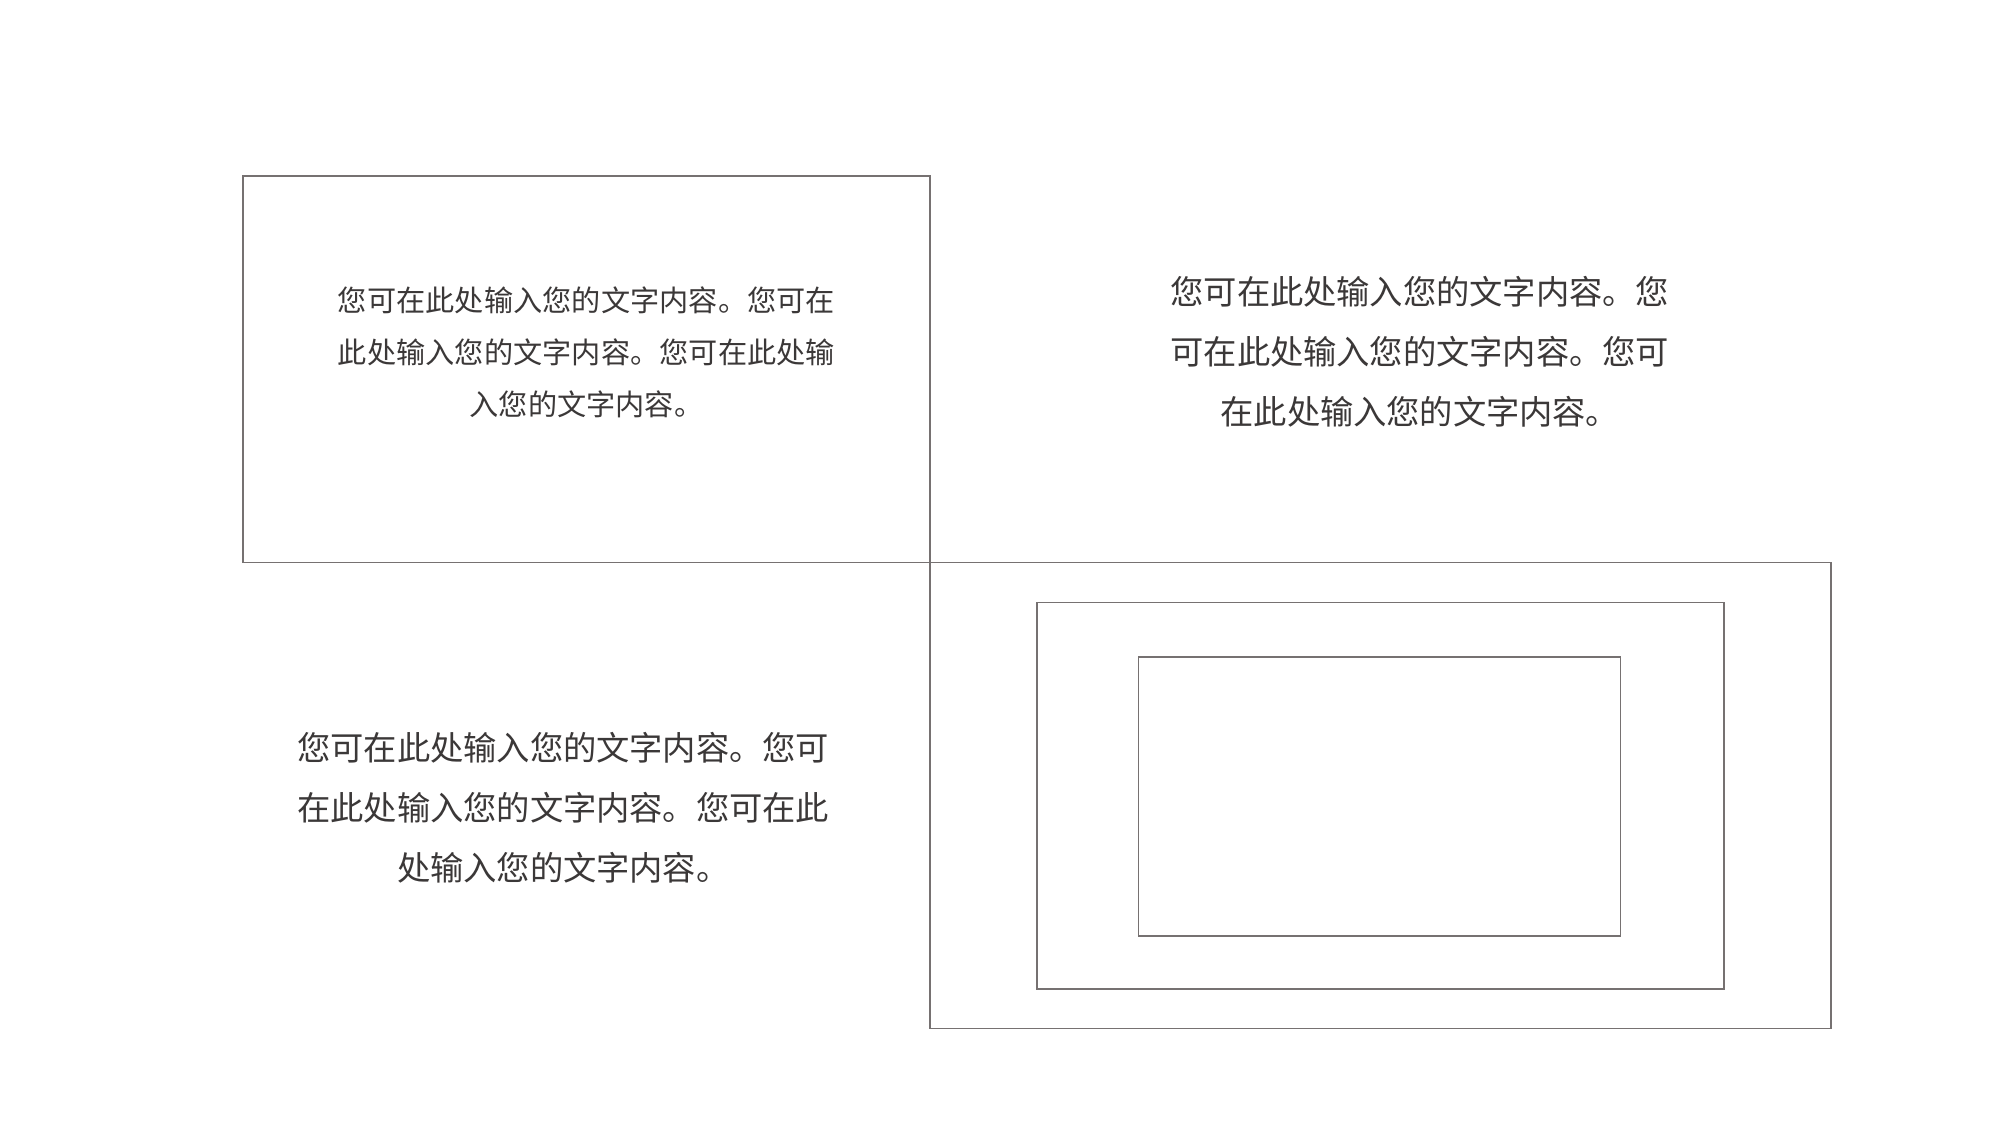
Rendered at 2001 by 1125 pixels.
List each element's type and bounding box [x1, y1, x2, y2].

text_box [242, 176, 1831, 1029]
